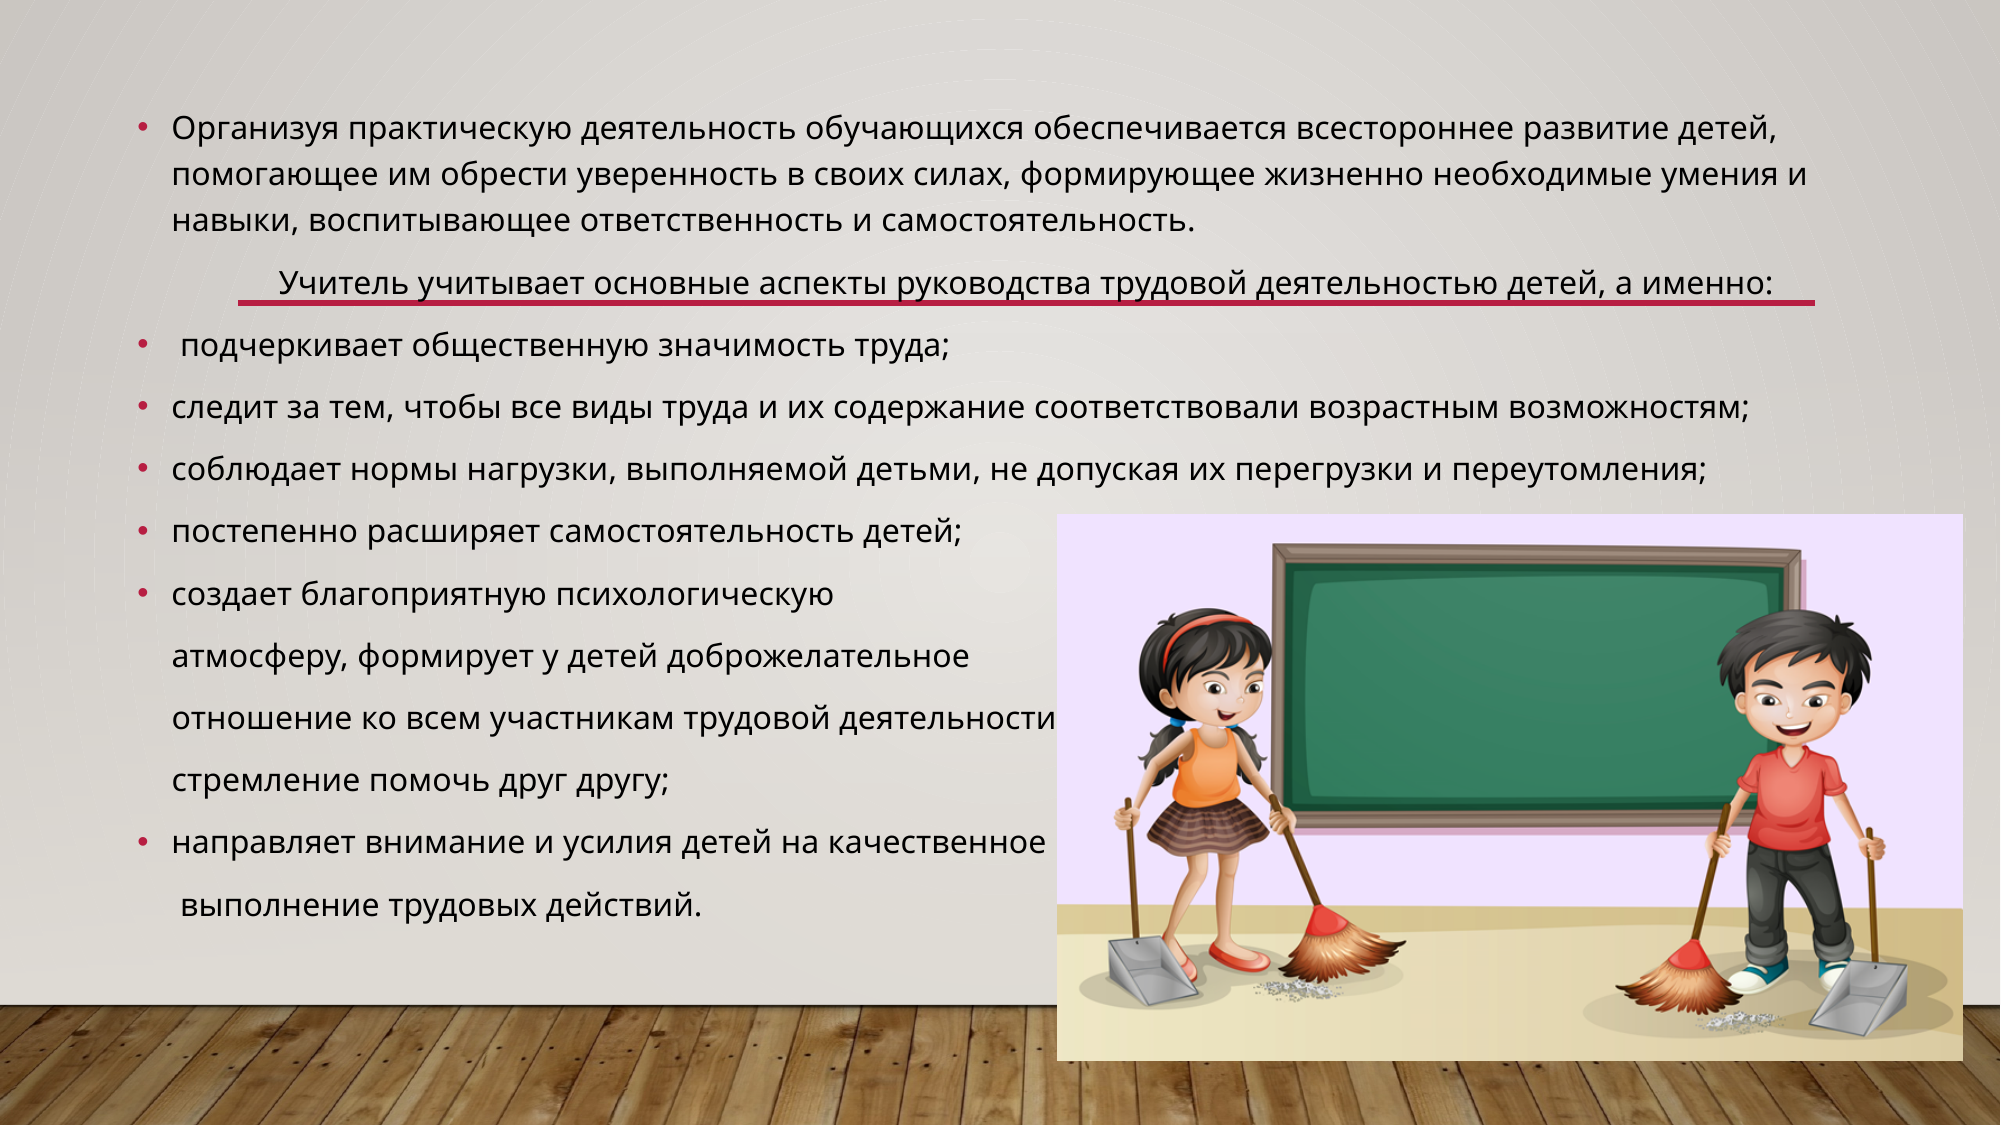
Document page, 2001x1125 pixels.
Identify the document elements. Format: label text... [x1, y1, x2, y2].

list Организуя практическую деятельность обучающихся обеспечивается всестороннее развитие детей, помогающее им обрести уверенность в своих силах, формирующее жизненно необходимые умения и навыки, воспитывающее ответственность и самостоятельность. Учитель учитывает основные аспекты руководства трудовой деятельностью детей, а именно: подчеркивает общественную значимость труда; следит за тем, чтобы все виды труда и их содержание соответствовали возрастным возможностям; соблюдает нормы нагрузки, выполняемой детьми, не допуская их перегрузки и переутомления; постепенно расширяет самостоятельность детей; создает благоприятную психологическую атмосферу, формирует у детей доброжелательное отношение ко всем участникам трудовой деятельности, стремление помочь друг другу; направляет внимание и усилия детей на качественное выполнение трудовых действий. [122, 92, 1933, 937]
picture [0, 513, 2000, 1125]
